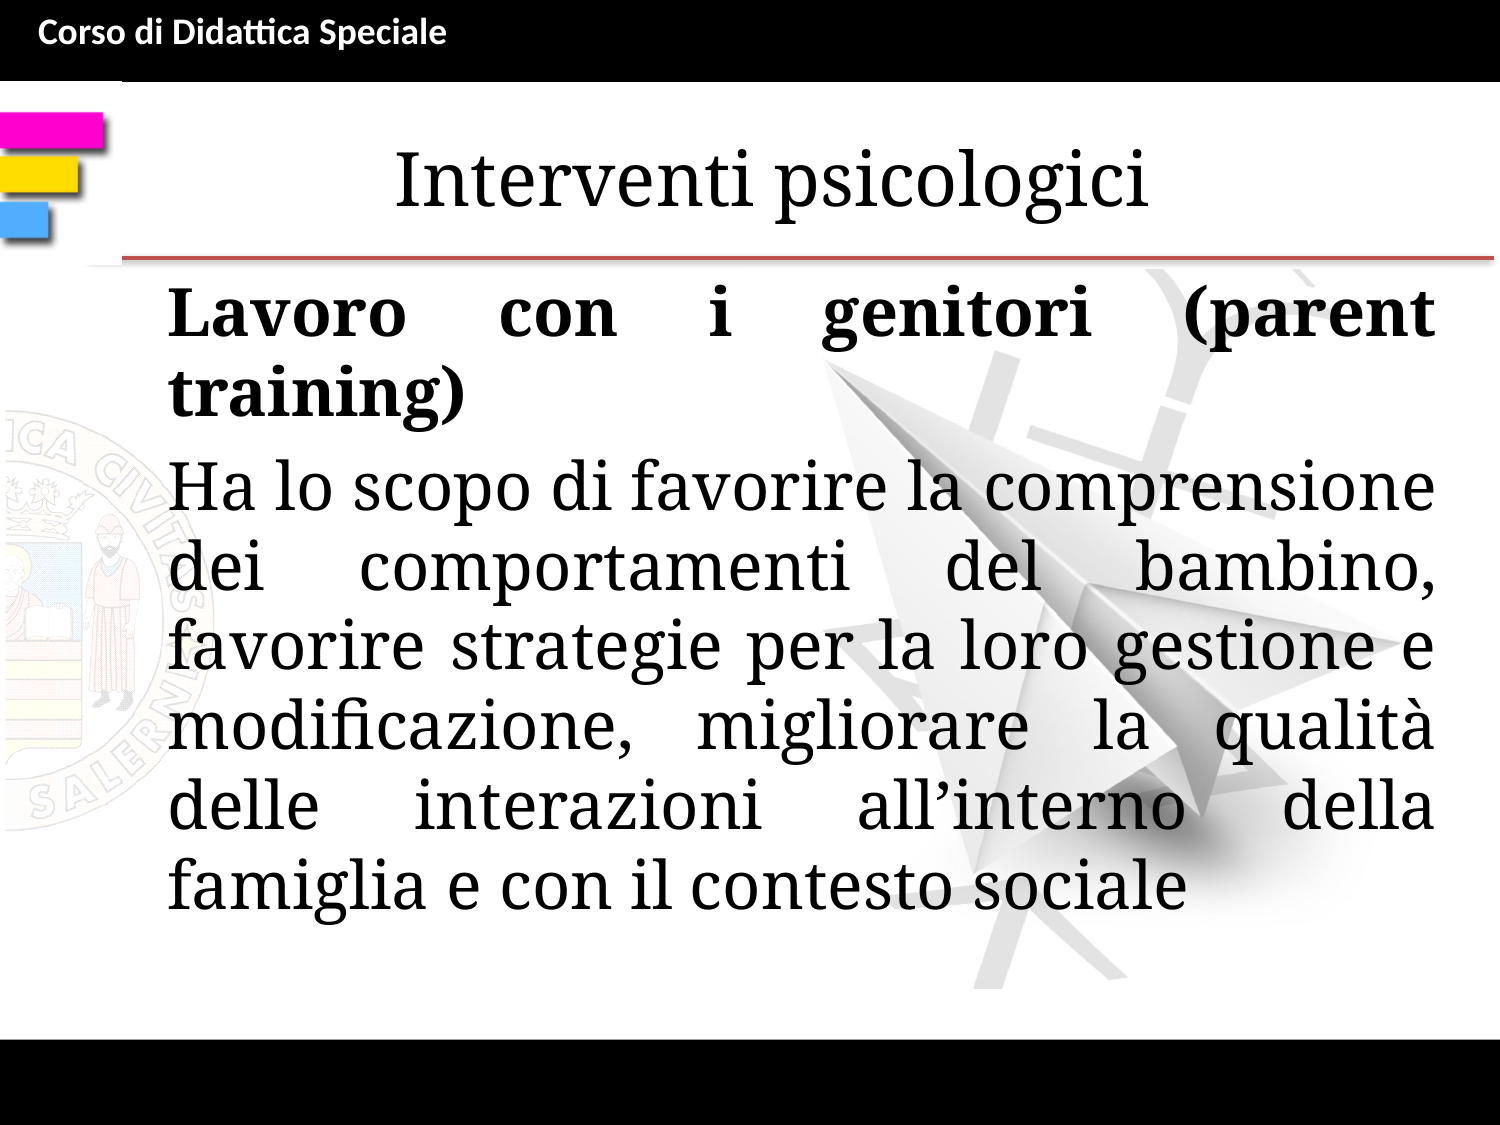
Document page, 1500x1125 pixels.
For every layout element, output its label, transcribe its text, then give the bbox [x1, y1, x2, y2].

title Interventi psicologici [120, 106, 1426, 247]
picture [0, 81, 122, 265]
list Lavoro con i genitori (parent training) Ha lo scopo di favorire la comprensione dei comportamenti del bambino, favorire strategie per la loro gestione e modificazione, migliorare la qualità delle interazioni all’interno della famiglia e con il contesto sociale [152, 262, 1454, 1006]
